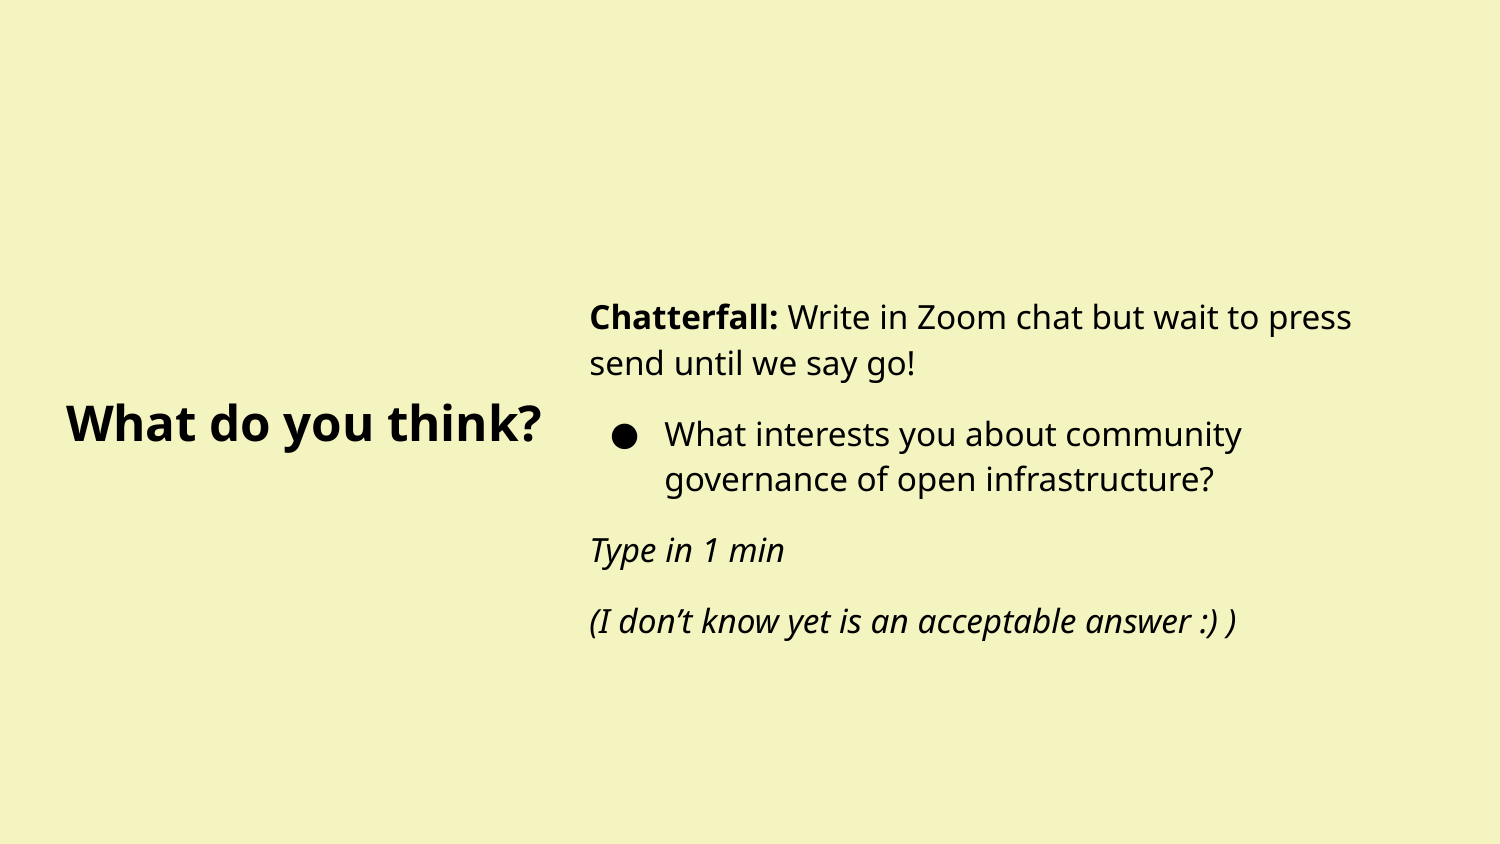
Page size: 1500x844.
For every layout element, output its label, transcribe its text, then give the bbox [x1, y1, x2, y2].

title What do you think? [51, 352, 562, 491]
text_box Chatterfall: Write in Zoom chat but wait to press send until we say go! What interests you about community governance of open infrastructure? Type in 1 min (I don’t know yet is an acceptable answer :) ) [574, 274, 1374, 656]
